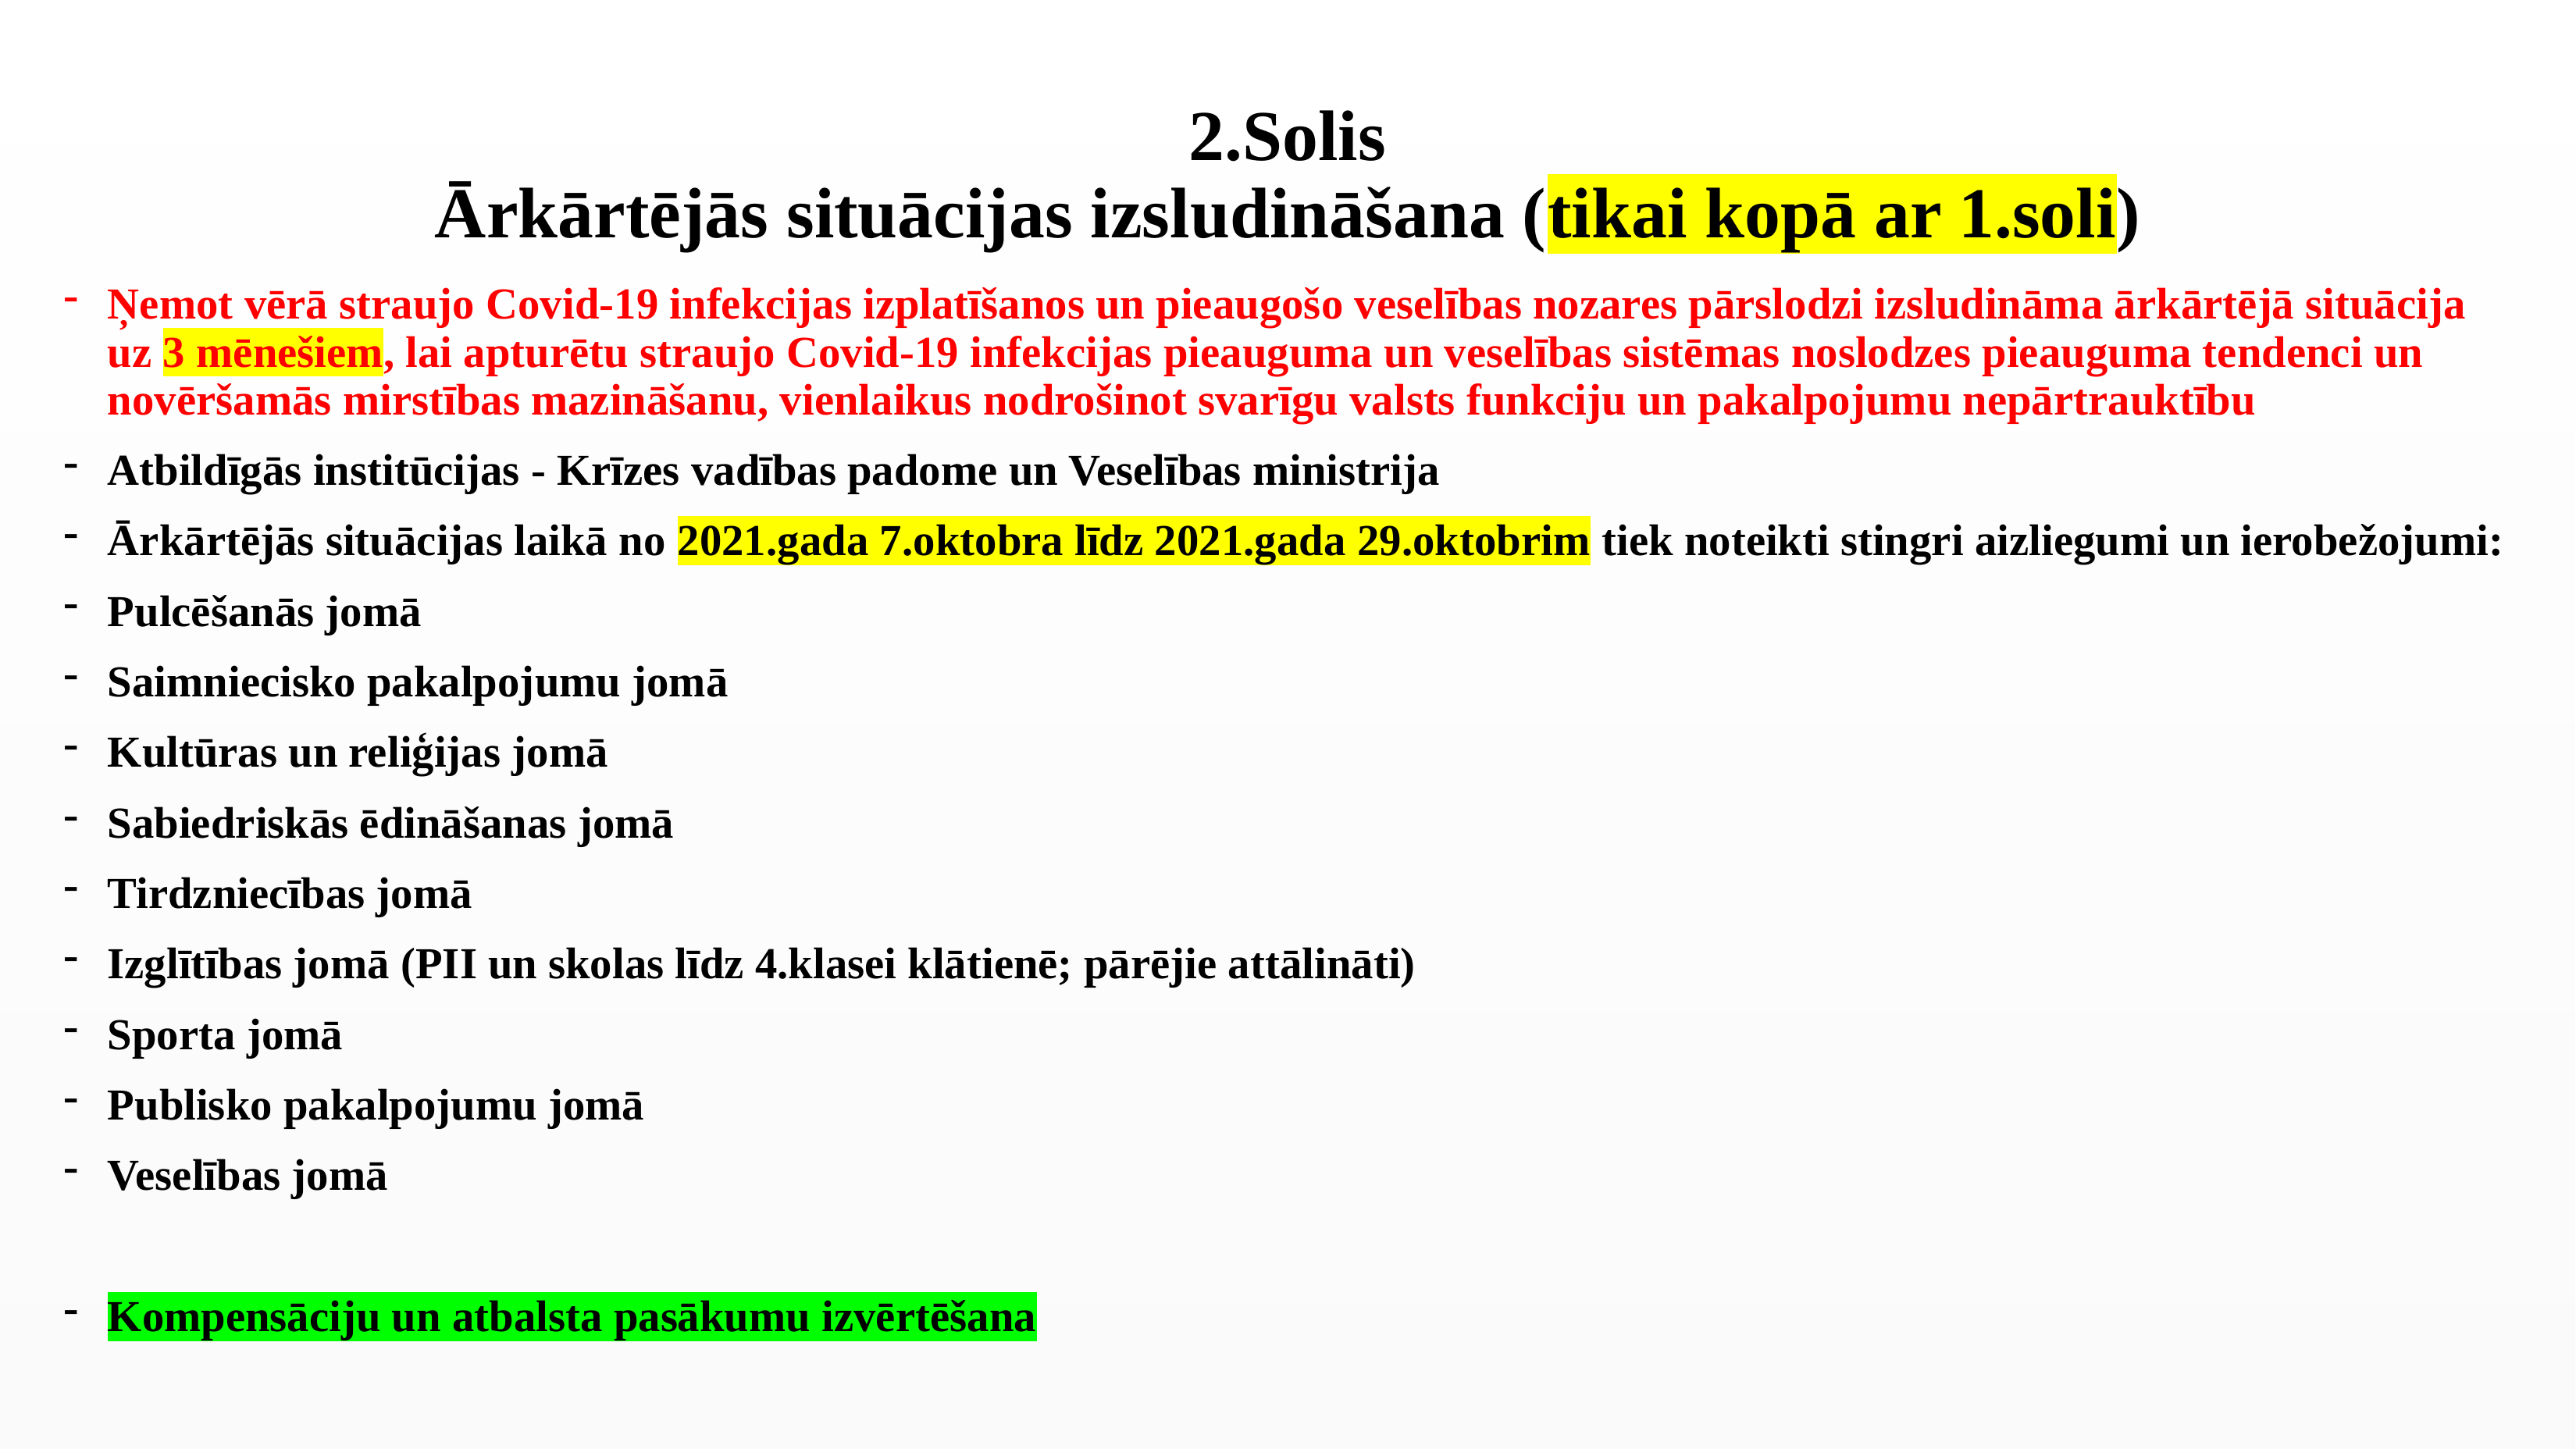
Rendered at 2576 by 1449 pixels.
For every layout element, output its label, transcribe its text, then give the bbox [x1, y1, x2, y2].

title 2.Solis Ārkārtējās situācijas izsludināšana (tikai kopā ar 1.soli) [176, 77, 2399, 275]
list Ņemot vērā straujo Covid-19 infekcijas izplatīšanos un pieaugošo veselības nozares pārslodzi izsludināma ārkārtējā situācija uz 3 mēnešiem, lai apturētu straujo Covid-19 infekcijas pieauguma un veselības sistēmas noslodzes pieauguma tendenci un novēršamās mirstības mazināšanu, vienlaikus nodrošinot svarīgu valsts funkciju un pakalpojumu nepārtrauktību Atbildīgās institūcijas - Krīzes vadības padome un Veselības ministrija Ārkārtējās situācijas laikā no 2021.gada 7.oktobra līdz 2021.gada 29.oktobrim tiek noteikti stingri aizliegumi un ierobežojumi: Pulcēšanās jomā Saimniecisko pakalpojumu jomā Kultūras un reliģijas jomā Sabiedriskās ēdināšanas jomā Tirdzniecības jomā Izglītības jomā (PII un skolas līdz 4.klasei klātienē; pārējie attālināti) Sporta jomā Publisko pakalpojumu jomā Veselības jomā Kompensāciju un atbalsta pasākumu izvērtēšana [52, 275, 2525, 1427]
